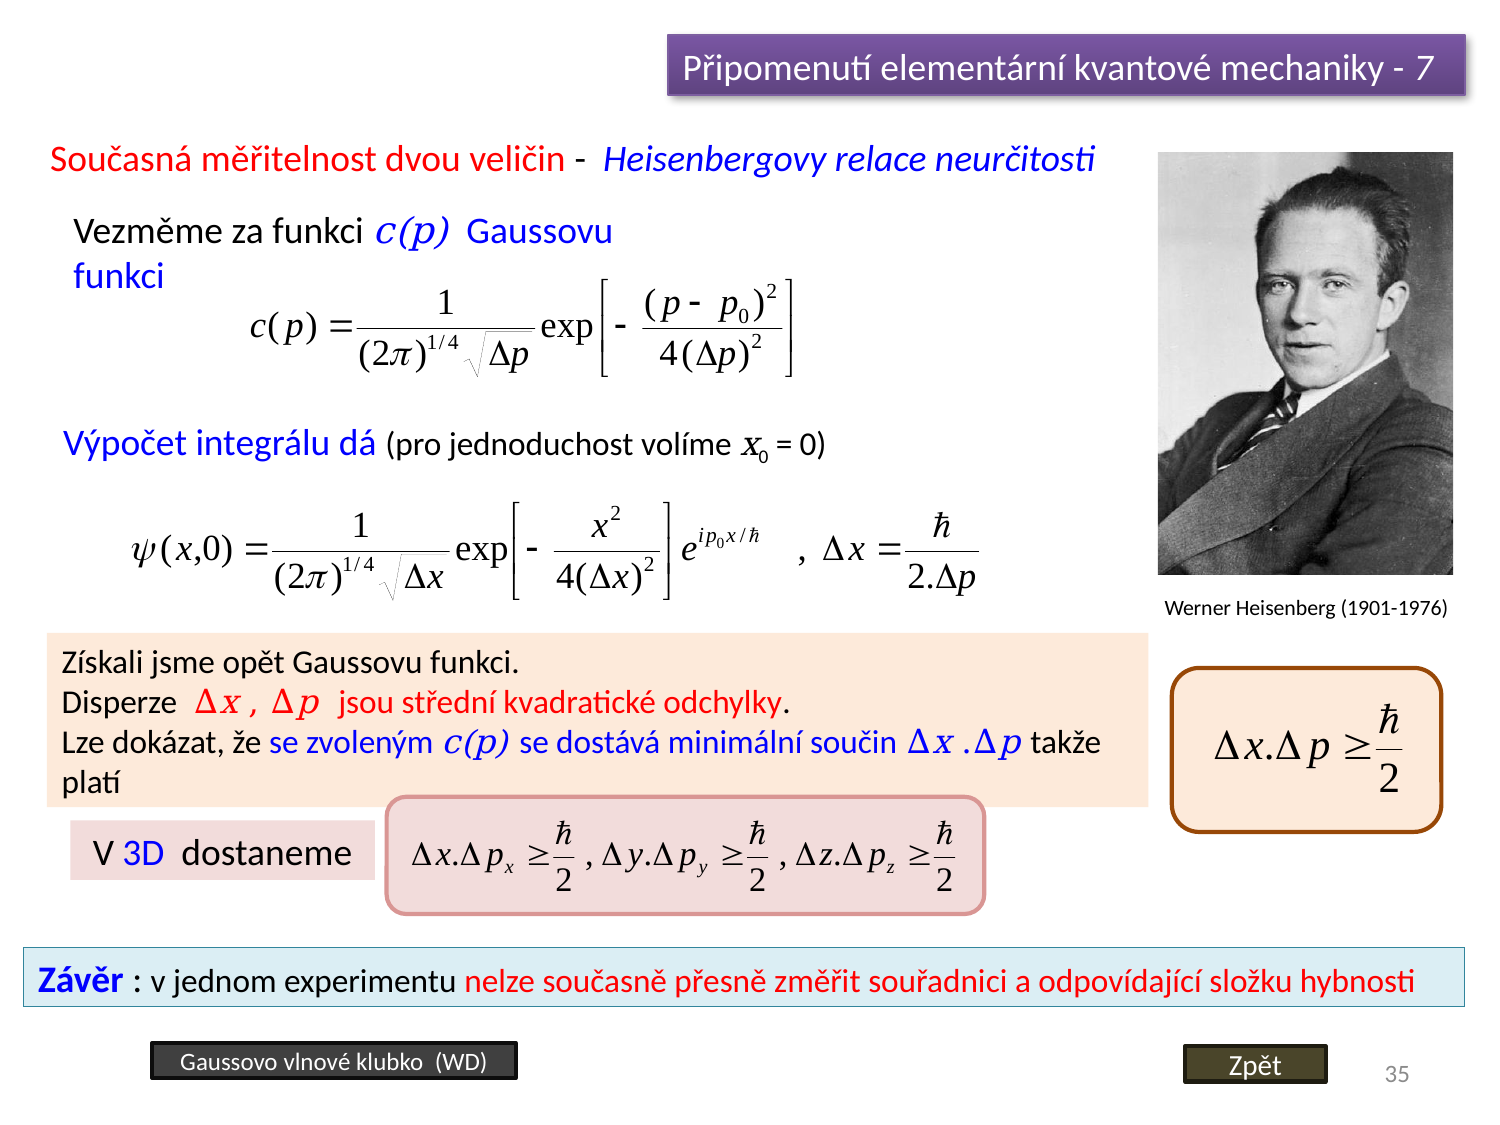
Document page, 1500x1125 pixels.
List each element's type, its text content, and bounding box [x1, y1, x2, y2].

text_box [1136, 152, 1477, 628]
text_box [70, 796, 985, 915]
text_box Gaussovo vlnové klubko (WD) [150, 1041, 518, 1080]
text_box Současná měřitelnost dvou veličin - Heisenbergovy relace neurčitosti [35, 126, 1125, 187]
text_box Vezměme za funkci c(p) Gaussovu funkci [58, 199, 727, 304]
slide_number 35 [1074, 1042, 1425, 1103]
text_box Získali jsme opět Gaussovu funkci. Disperze Δx , Δp jsou střední kvadratické odchylky. Lze dokázat, že se zvoleným c(p) se dostává minimální součin Δx .Δp takže platí [46, 632, 1149, 808]
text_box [128, 491, 987, 610]
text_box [244, 269, 807, 387]
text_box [1171, 667, 1442, 833]
text_box Zpět [1183, 1044, 1328, 1084]
text_box Výpočet integrálu dá (pro jednoduchost volíme x0 = 0) [48, 410, 950, 475]
text_box Připomenutí elementární kvantové mechaniky - 7 [667, 34, 1466, 96]
text_box Závěr : v jednom experimentu nelze současně přesně změřit souřadnici a odpovídající složku hybnosti [23, 947, 1465, 1007]
